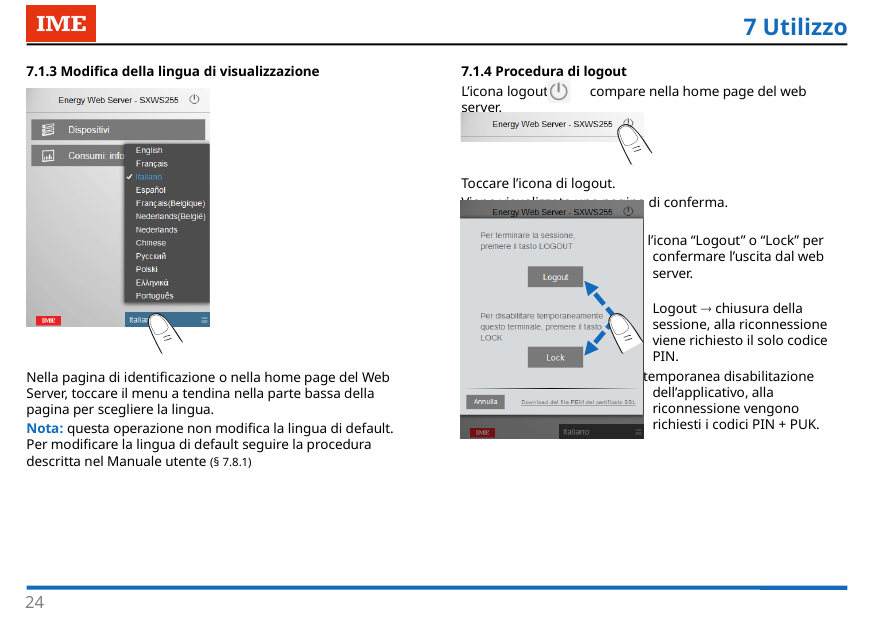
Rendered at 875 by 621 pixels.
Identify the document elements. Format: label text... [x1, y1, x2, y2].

text_box 7.1.4 Procedura di logout L’icona logout compare nella home page del web server. Toccare l’icona di logout. Viene visualizzata una pagina di conferma. Toccare l’icona “Logout” o “Lock” per confermare l’uscita dal web server. Nota: Logout  chiusura della sessione, alla riconnessione viene richiesto il solo codice PIN. Lock  temporanea disabilitazione dell’applicativo, alla riconnessione vengono richiesti i codici PIN + PUK. [461, 56, 845, 573]
picture [460, 200, 644, 439]
picture [460, 111, 653, 168]
picture [26, 5, 96, 42]
text_box 7 Utilizzo [578, 5, 863, 48]
picture [26, 88, 210, 357]
picture [546, 79, 572, 104]
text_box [593, 275, 607, 361]
text_box 7.1.3 Modifica della lingua di visualizzazione Nella pagina di identificazione o nella home page del Web Server, toccare il menu a tendina nella parte bassa della pagina per scegliere la lingua. Nota: questa operazione non modifica la lingua di default. Per modificare la lingua di default seguire la procedura descritta nel Manuale utente (§ 7.8.1) [26, 56, 411, 574]
